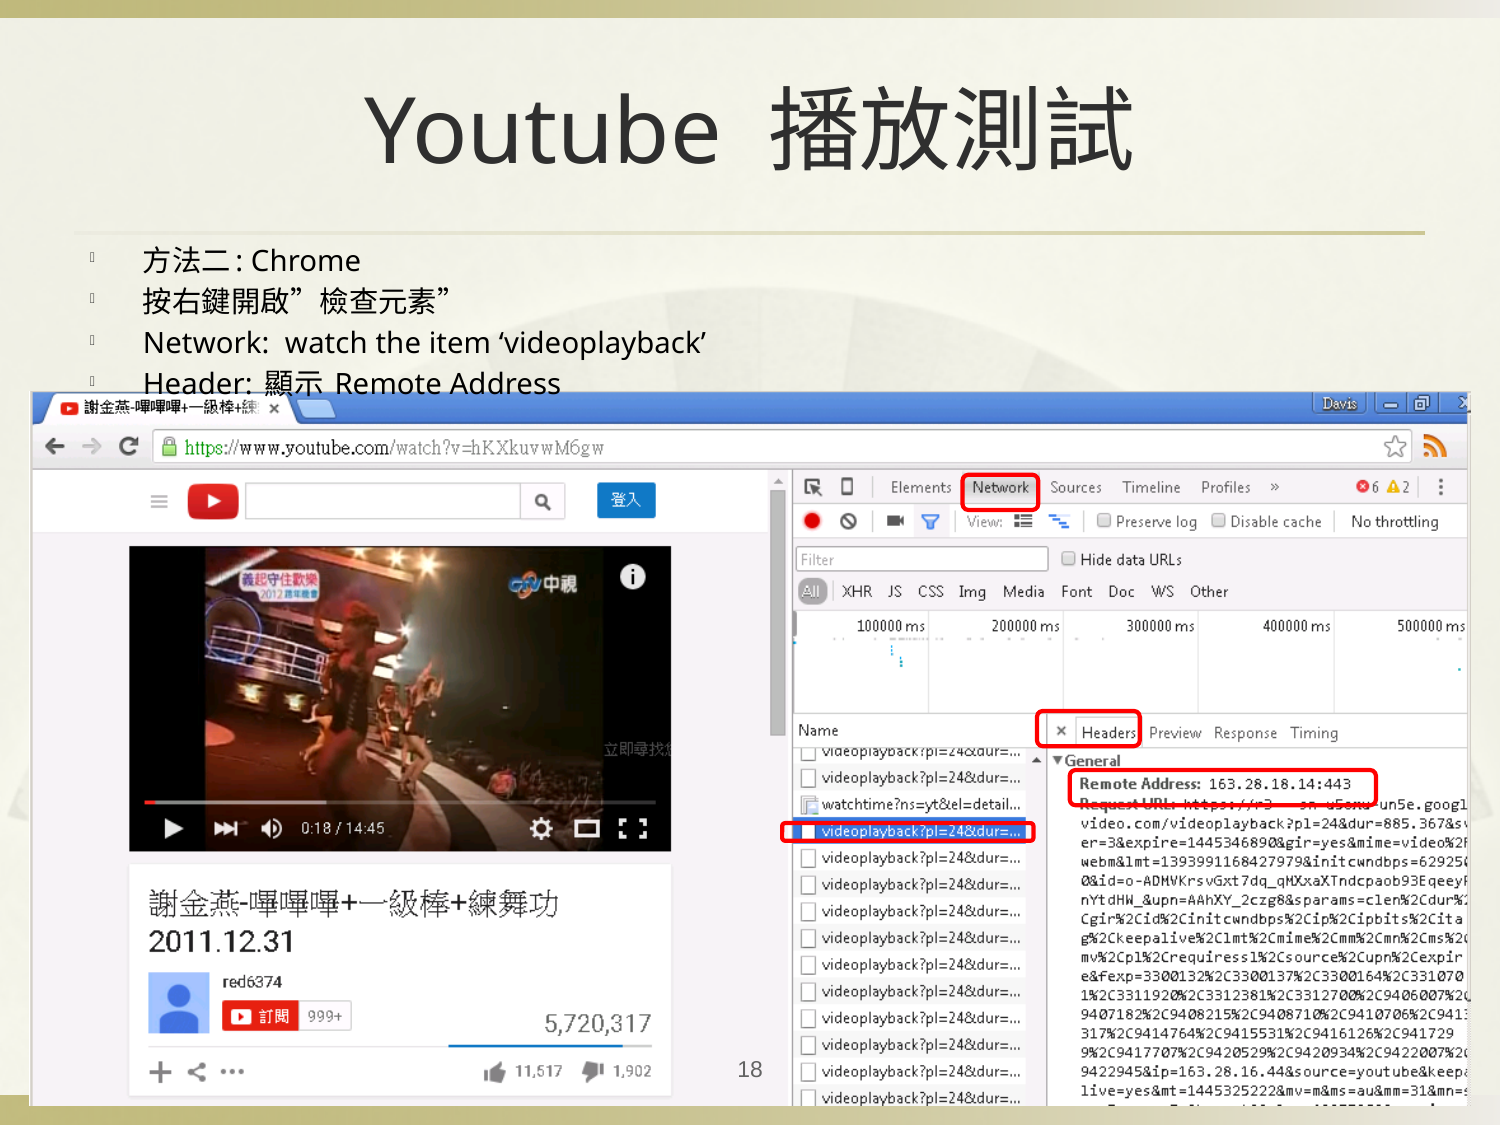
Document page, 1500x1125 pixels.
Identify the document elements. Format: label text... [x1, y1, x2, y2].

list 方法二: Chrome 按右鍵開啟”檢查元素” Network: watch the item ‘videoplayback’ Header: 顯示 Remote Address [75, 234, 1425, 391]
picture [28, 391, 1472, 1107]
title Youtube 播放測試 [75, 45, 1425, 209]
